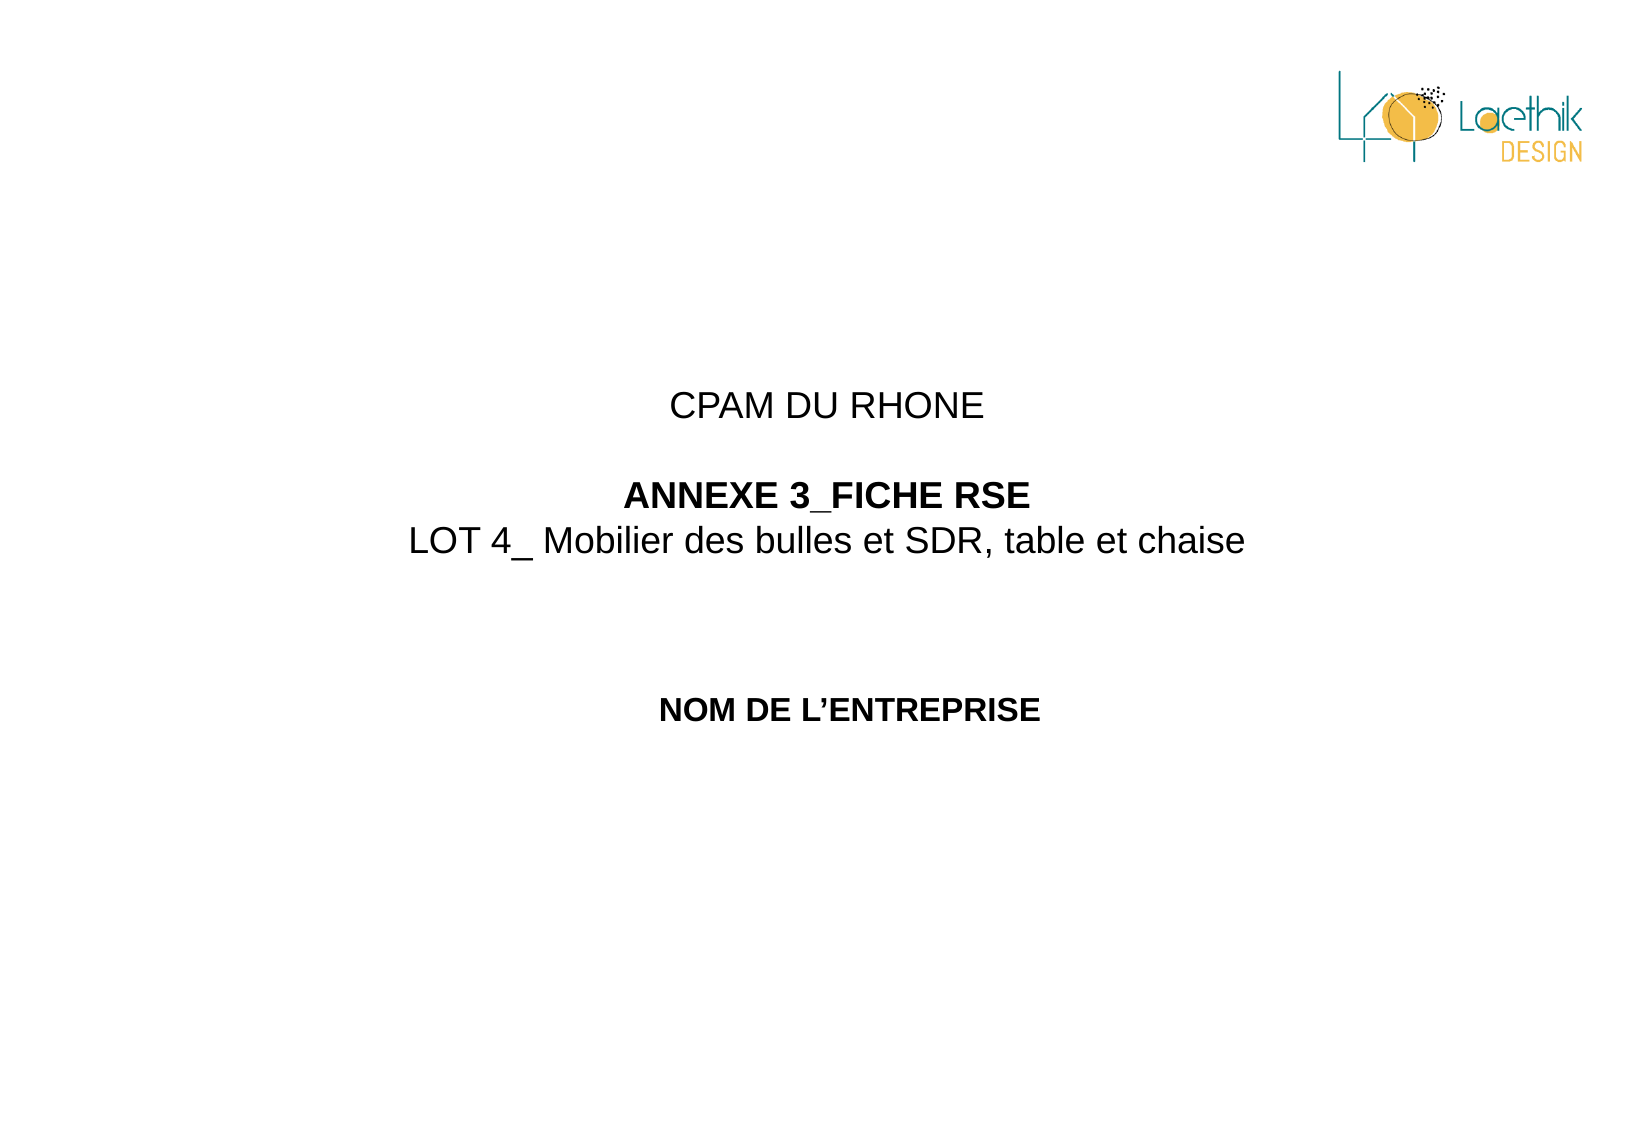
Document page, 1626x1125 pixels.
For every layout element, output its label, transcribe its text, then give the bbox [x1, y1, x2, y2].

text_box NOM DE L’ENTREPRISE [658, 680, 1451, 763]
text_box CPAM DU RHONE ANNEXE 3_FICHE RSE LOT 4_ Mobilier des bulles et SDR, table et chaise [53, 336, 1601, 562]
picture [1320, 51, 1600, 179]
